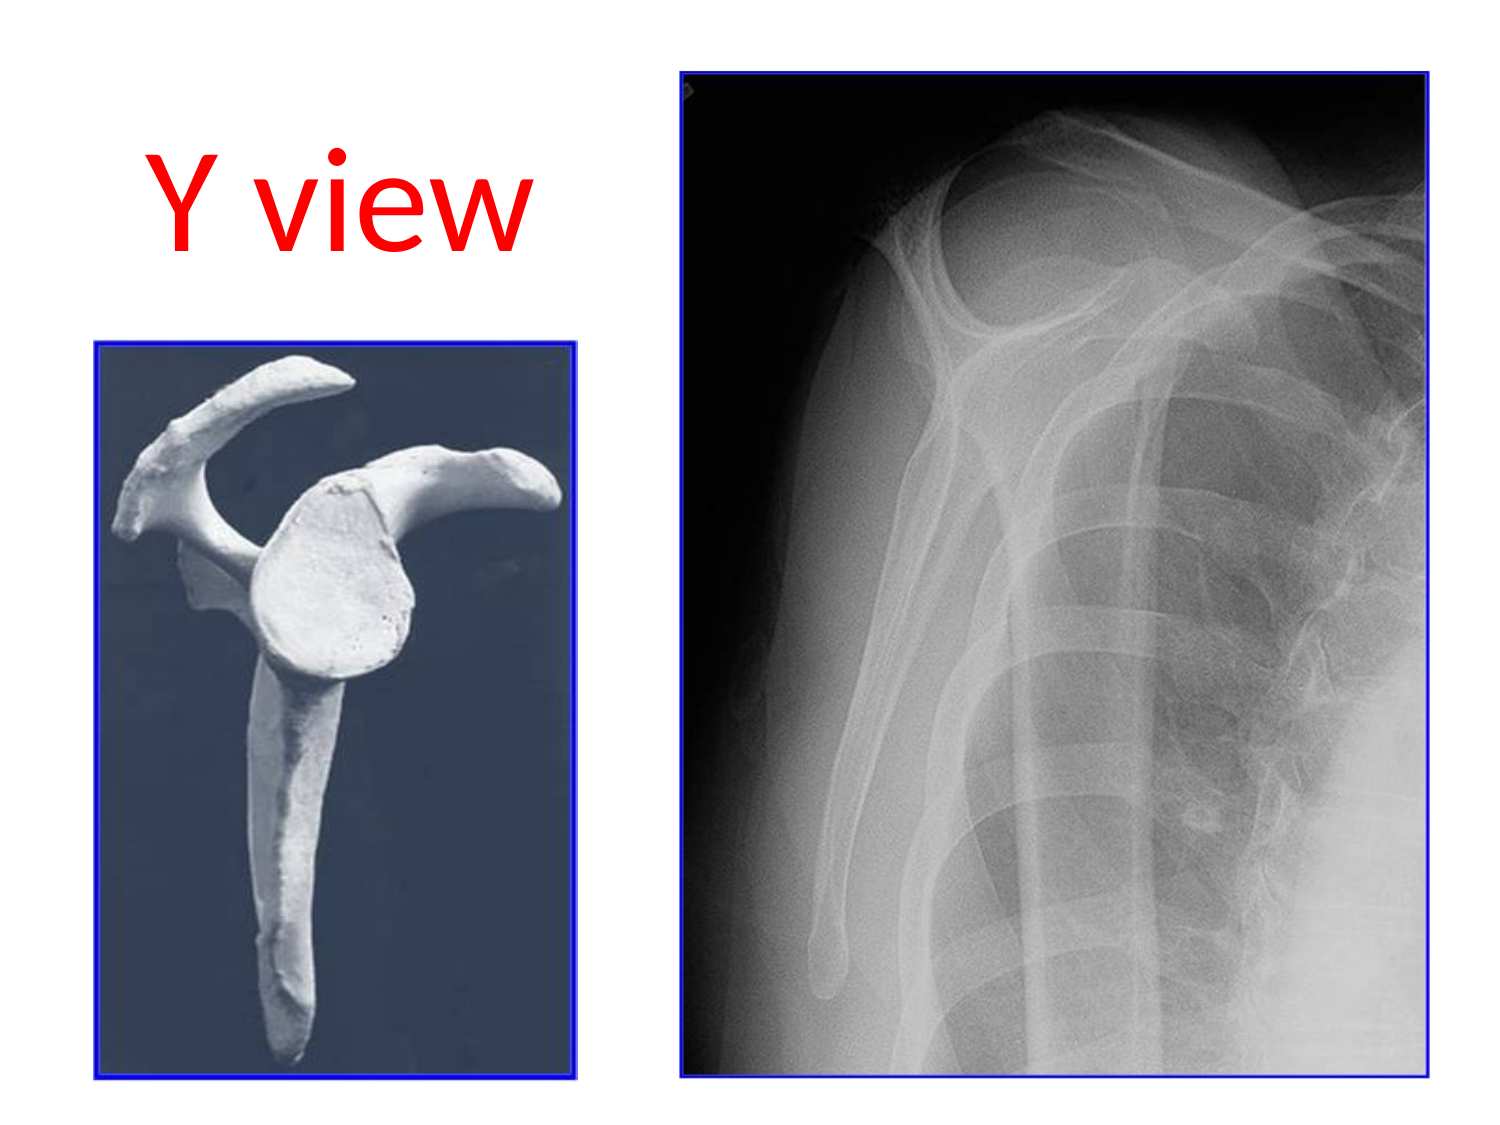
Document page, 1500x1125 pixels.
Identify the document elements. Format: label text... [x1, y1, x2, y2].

text_box Y view [131, 93, 552, 289]
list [93, 339, 578, 1082]
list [679, 70, 1430, 1080]
